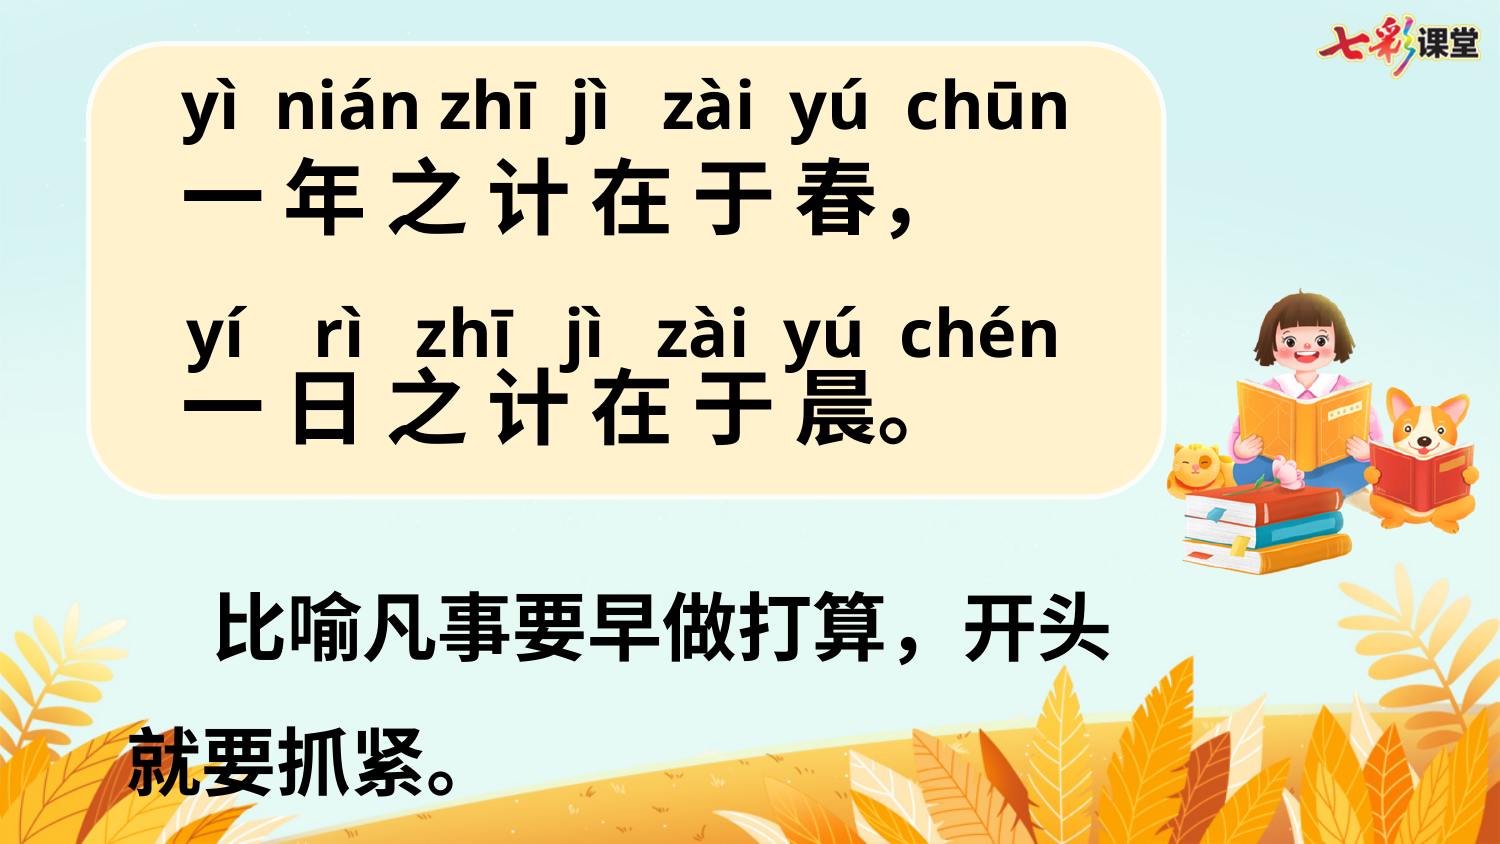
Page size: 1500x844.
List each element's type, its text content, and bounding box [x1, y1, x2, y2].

picture [0, 0, 1500, 844]
text_box 比喻凡事要早做打算，开头就要抓紧。 [112, 528, 1161, 813]
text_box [88, 43, 1164, 497]
